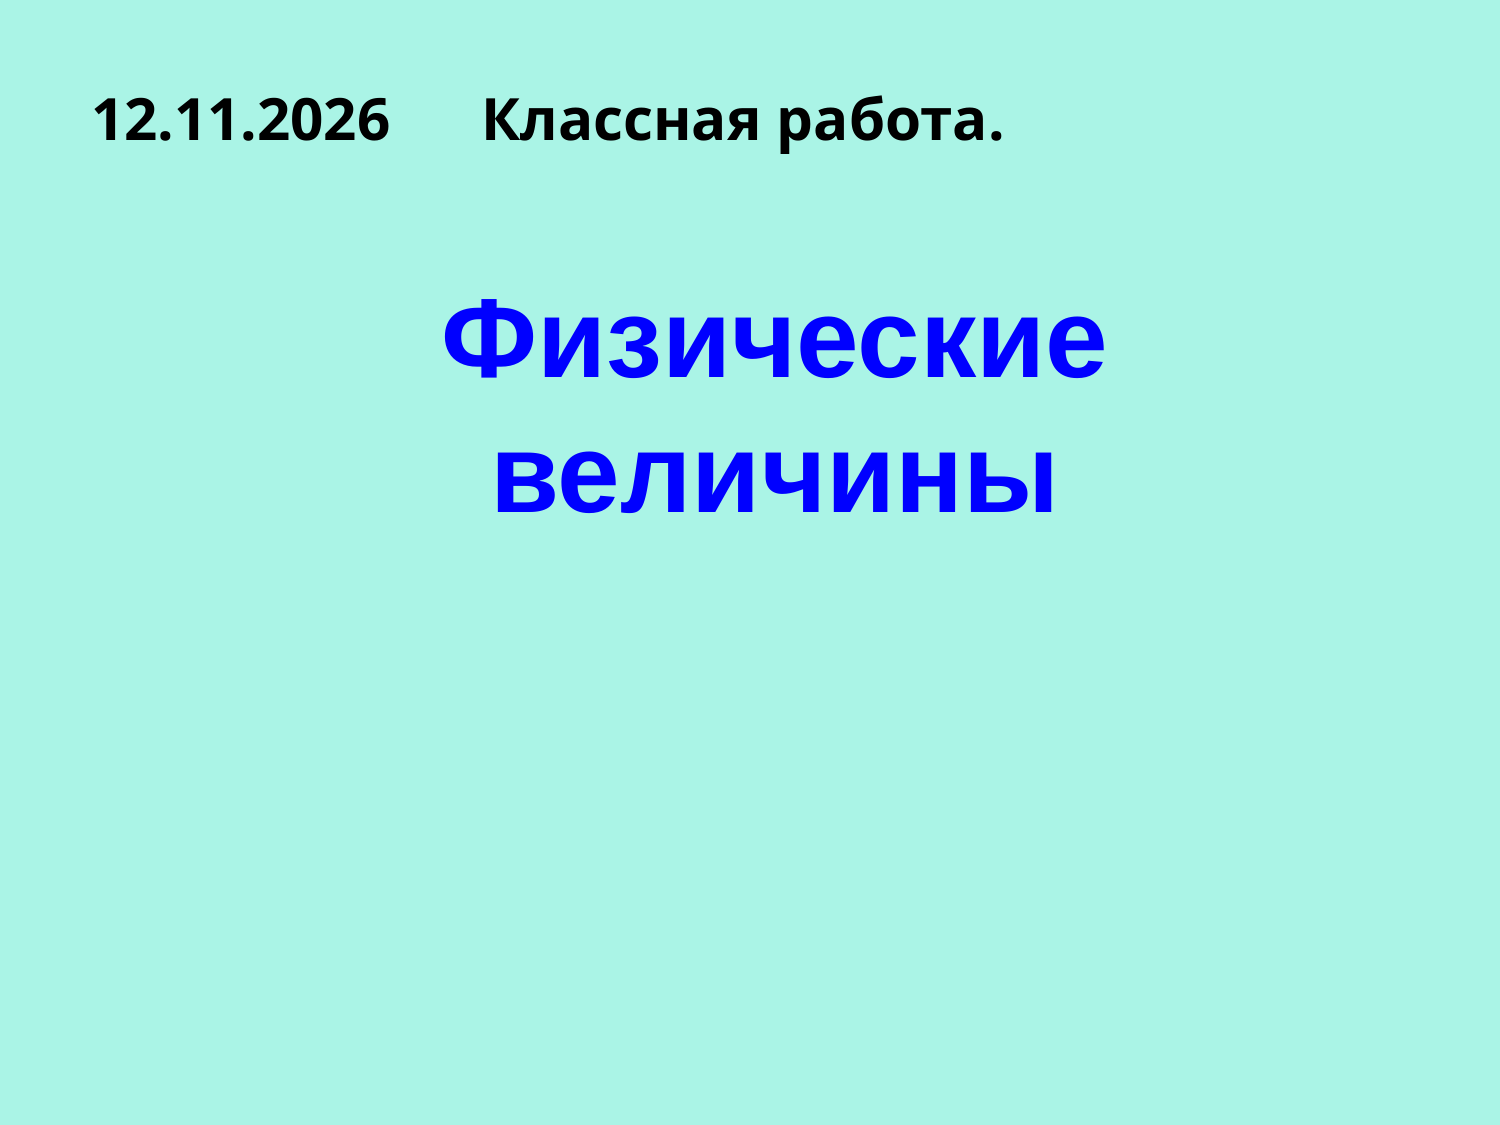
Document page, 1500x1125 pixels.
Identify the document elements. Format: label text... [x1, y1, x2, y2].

title Физические величины [137, 200, 1413, 600]
text_box 07.07.2023 Классная работа. [76, 74, 1020, 169]
text_box [162, 162, 1338, 388]
